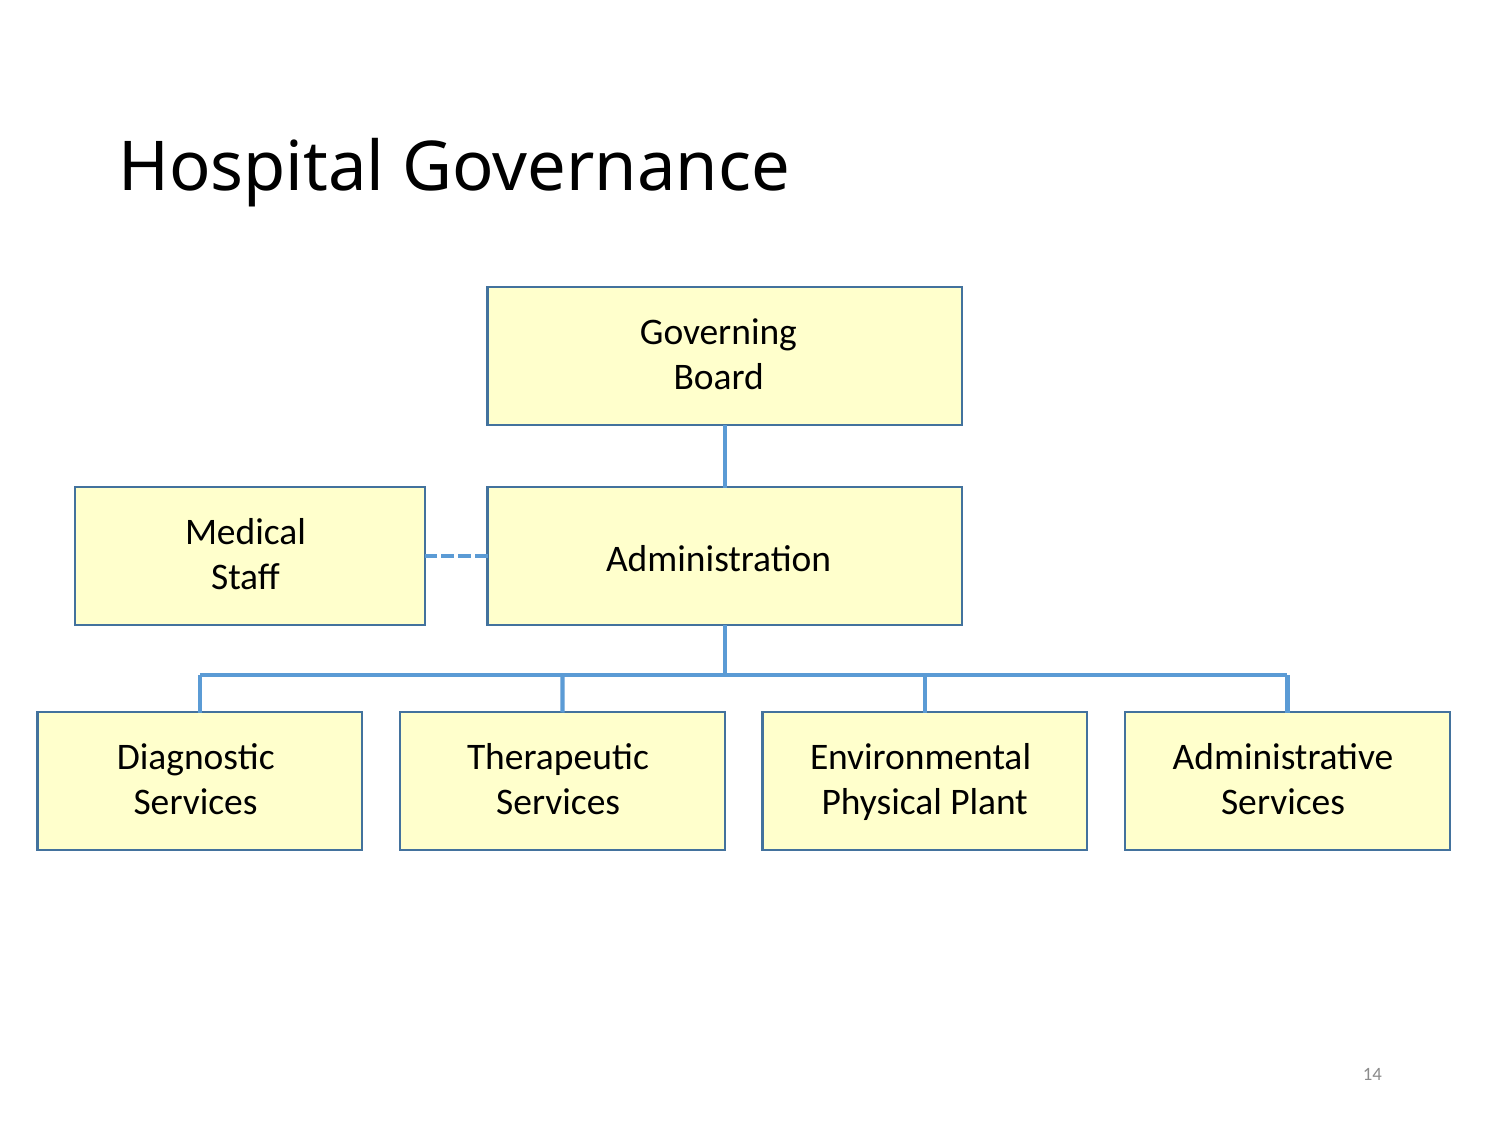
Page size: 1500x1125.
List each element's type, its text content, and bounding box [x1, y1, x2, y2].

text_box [1124, 712, 1450, 850]
slide_number 14 [1059, 1042, 1397, 1103]
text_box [37, 712, 363, 850]
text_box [762, 712, 1088, 850]
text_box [399, 712, 725, 850]
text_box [487, 487, 963, 625]
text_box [74, 487, 425, 625]
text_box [487, 287, 963, 425]
title Hospital Governance [103, 59, 1397, 278]
